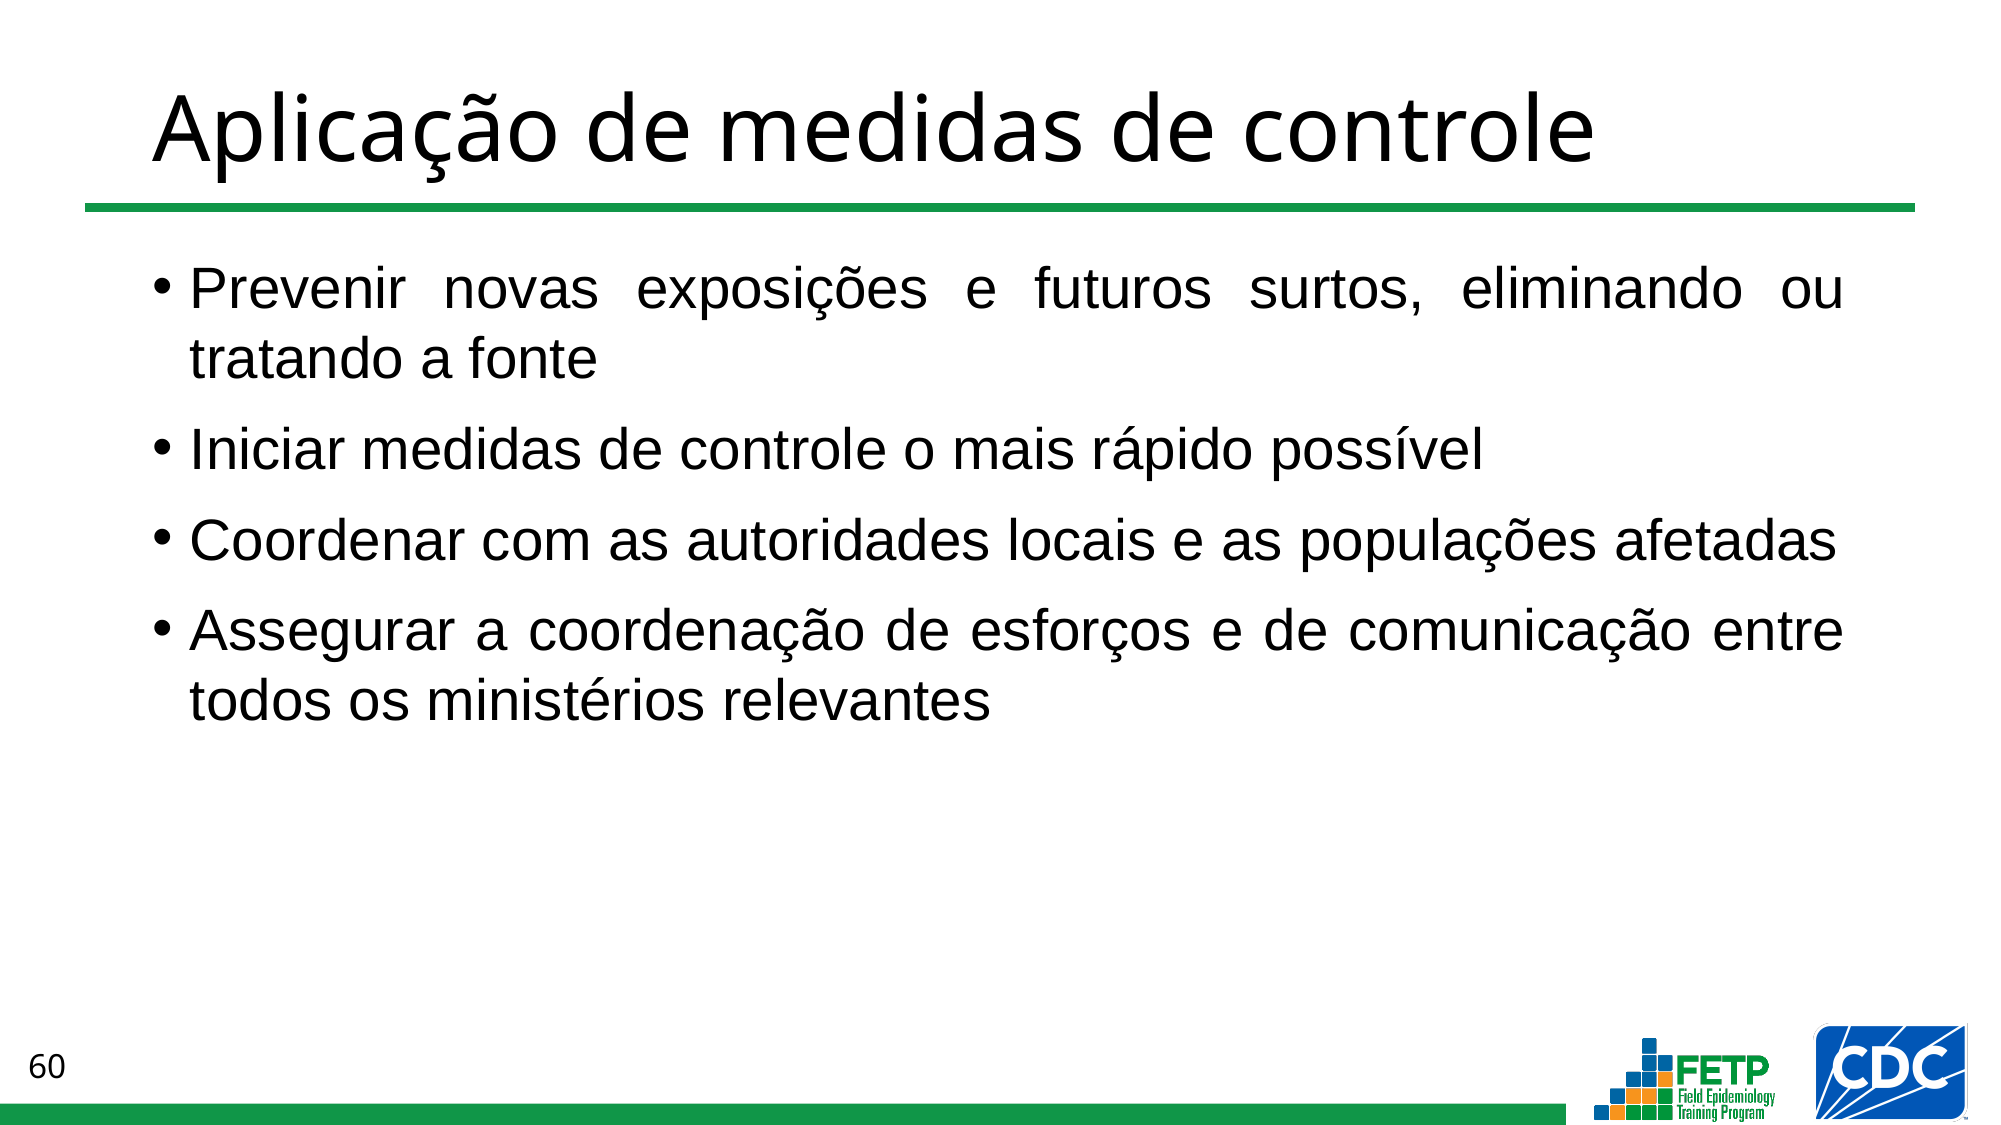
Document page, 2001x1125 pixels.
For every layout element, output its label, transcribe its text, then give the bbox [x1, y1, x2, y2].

title Aplicação de medidas de controle [137, 75, 1863, 207]
list Prevenir novas exposições e futuros surtos, eliminando ou tratando a fonte Iniciar medidas de controle o mais rápido possível Coordenar com as autoridades locais e as populações afetadas Assegurar a coordenação de esforços e de comunicação entre todos os ministérios relevantes [137, 242, 1863, 1004]
picture [1594, 1038, 1775, 1122]
picture [1813, 1023, 1968, 1122]
